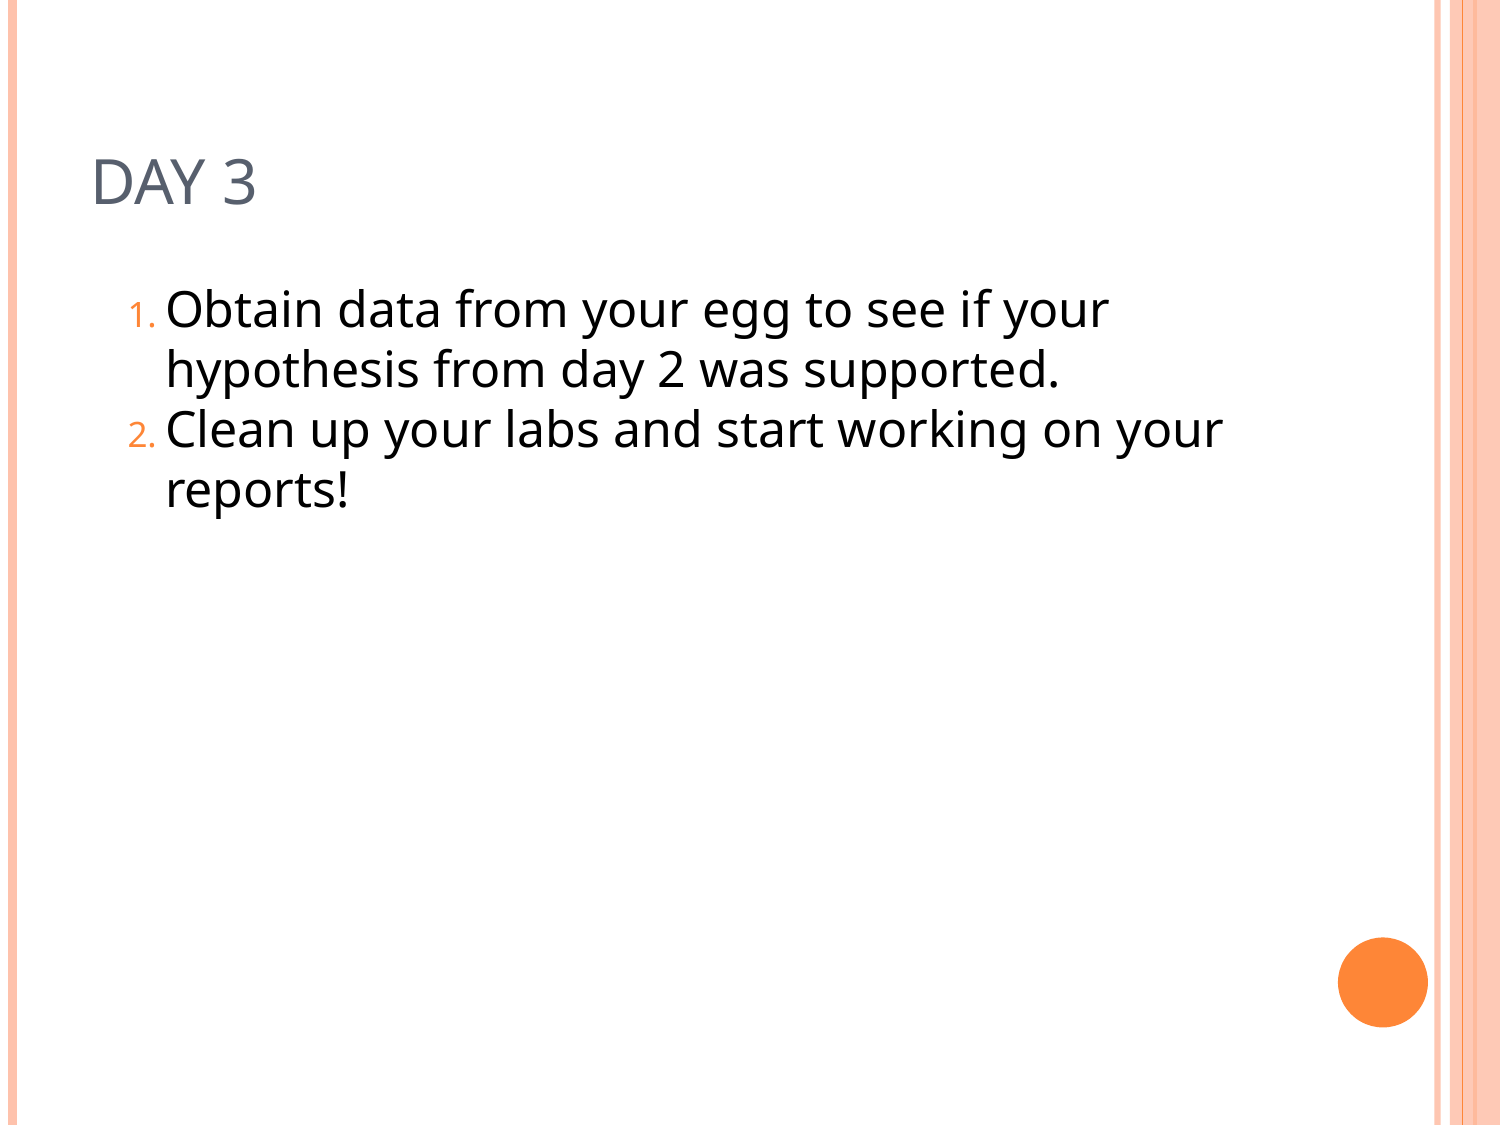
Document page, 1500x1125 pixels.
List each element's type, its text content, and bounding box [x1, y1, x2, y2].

list Obtain data from your egg to see if your hypothesis from day 2 was supported. Clean up your labs and start working on your reports! [75, 262, 1300, 1062]
title Day 3 [75, 45, 1300, 233]
